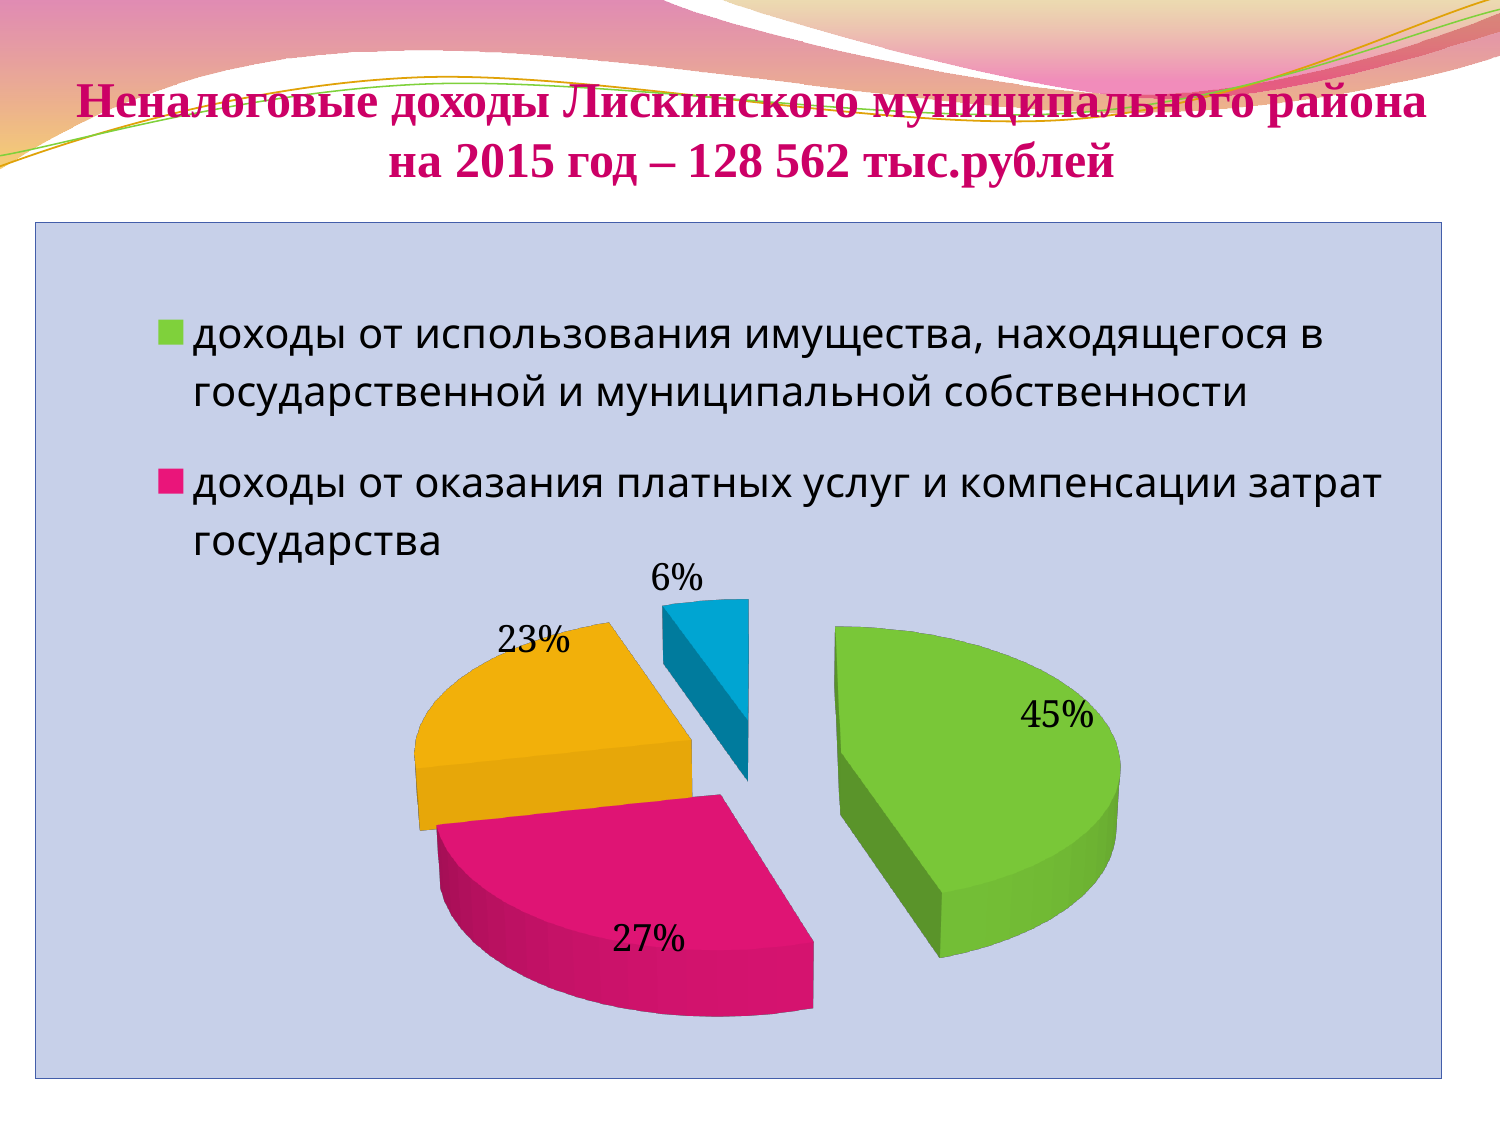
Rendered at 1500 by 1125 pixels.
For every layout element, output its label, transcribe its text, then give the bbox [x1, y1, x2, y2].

chart [34, 222, 1442, 1079]
title Неналоговые доходы Лискинского муниципального района на 2015 год – 128 562 тыс.рублей [75, 0, 1430, 188]
